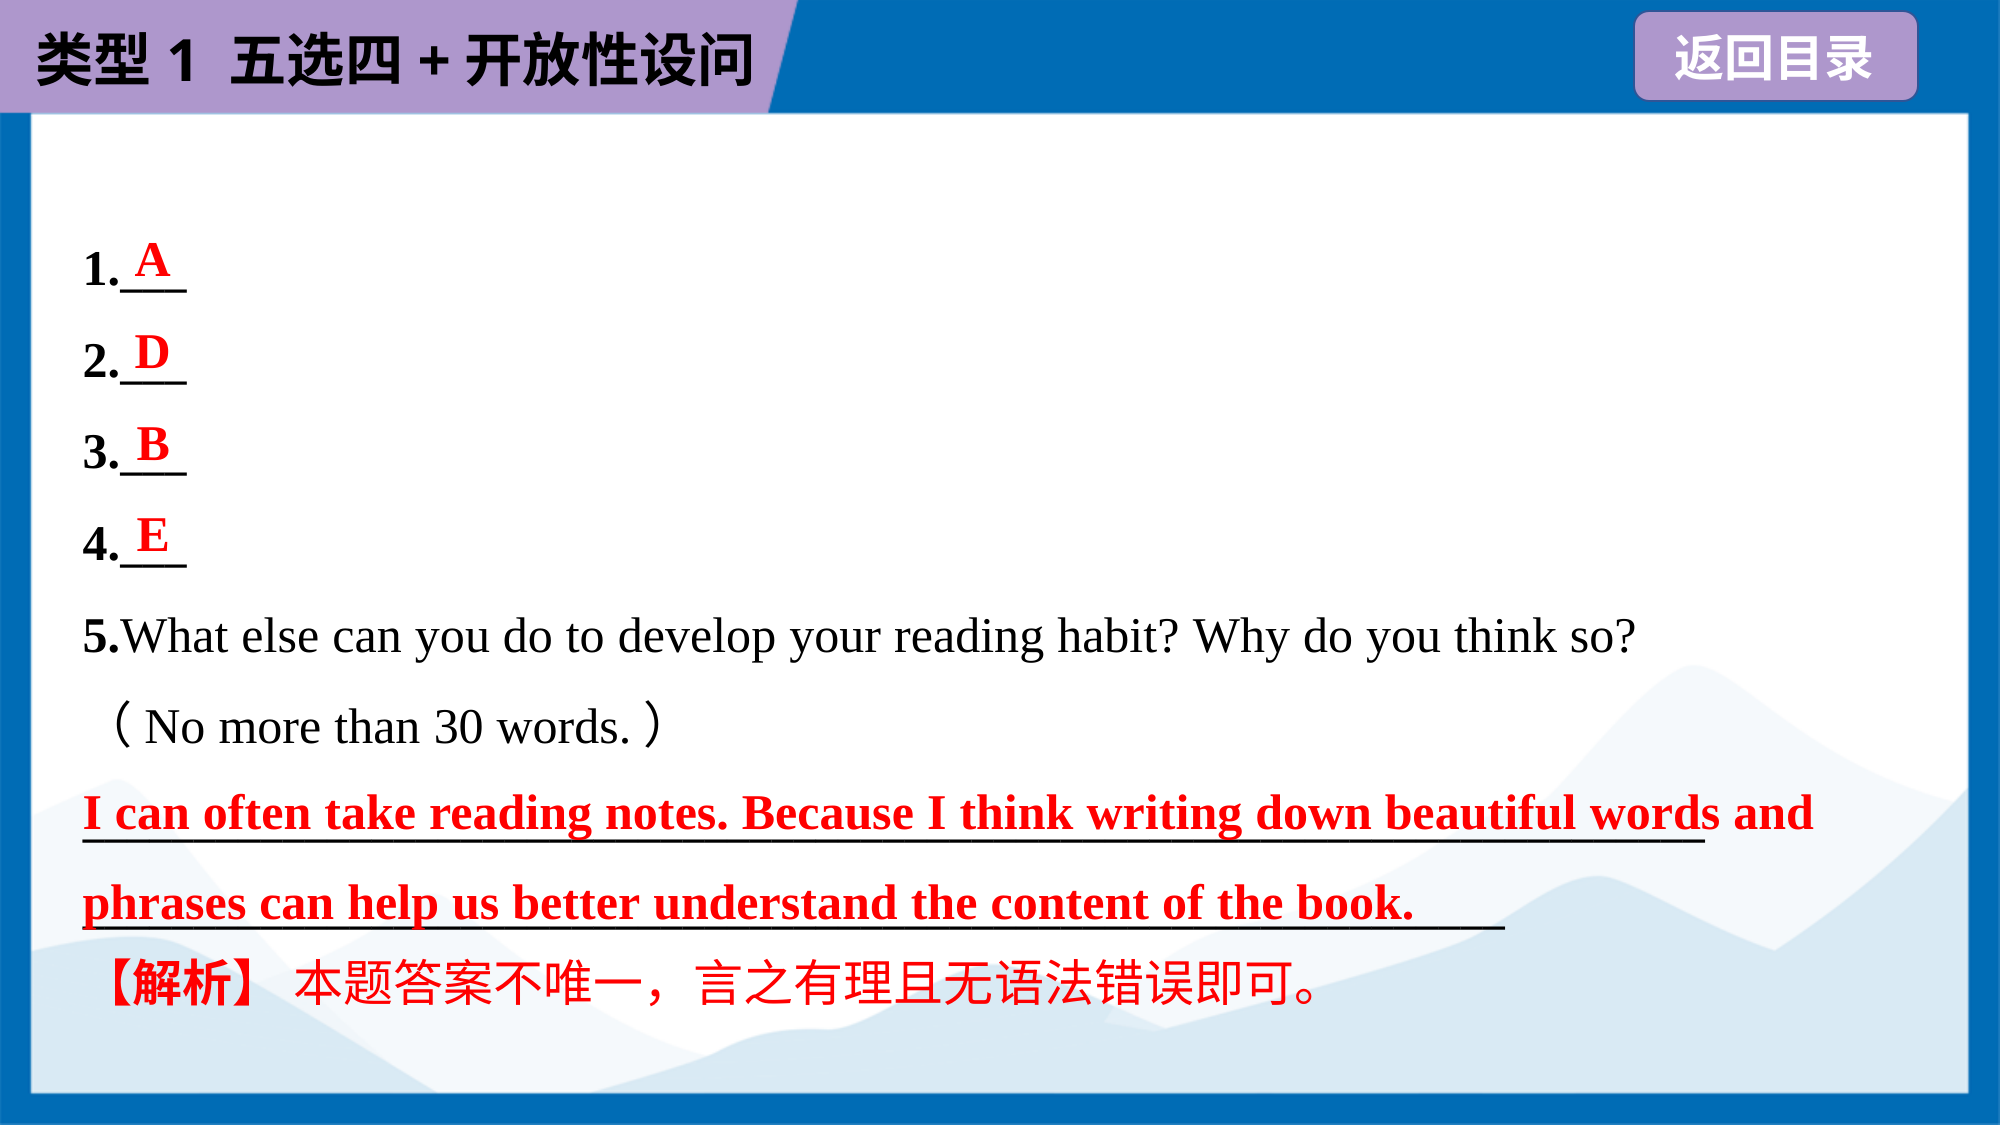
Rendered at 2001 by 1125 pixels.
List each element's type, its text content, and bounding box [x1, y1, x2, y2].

text_box 1.___ 2.___ 3.___ 4.___ 5.What else can you do to develop your reading habit? Why do you think so? （No more than 30 words.） _________________________________________________________________________ ________________________________________________________________ [82, 203, 1917, 749]
text_box B [118, 382, 189, 462]
text_box A [116, 199, 189, 278]
picture [0, 0, 2000, 1125]
text_box E [118, 474, 189, 553]
text_box 【解析】 本题答案不唯一，言之有理且无语法错误即可。 [82, 924, 1917, 1003]
text_box D [116, 290, 189, 370]
text_box I can often take reading notes. Because I think writing down beautiful words and phrases can help us better understand the content of the book. [82, 749, 1917, 919]
text_box 1.___ 2.___ 3.___ 4.___ 5.What else can you do to develop your reading habit? Why do you think so? （No more than 30 words.） _________________________________________________________________________ ________________________________________________________________ [82, 919, 1917, 924]
